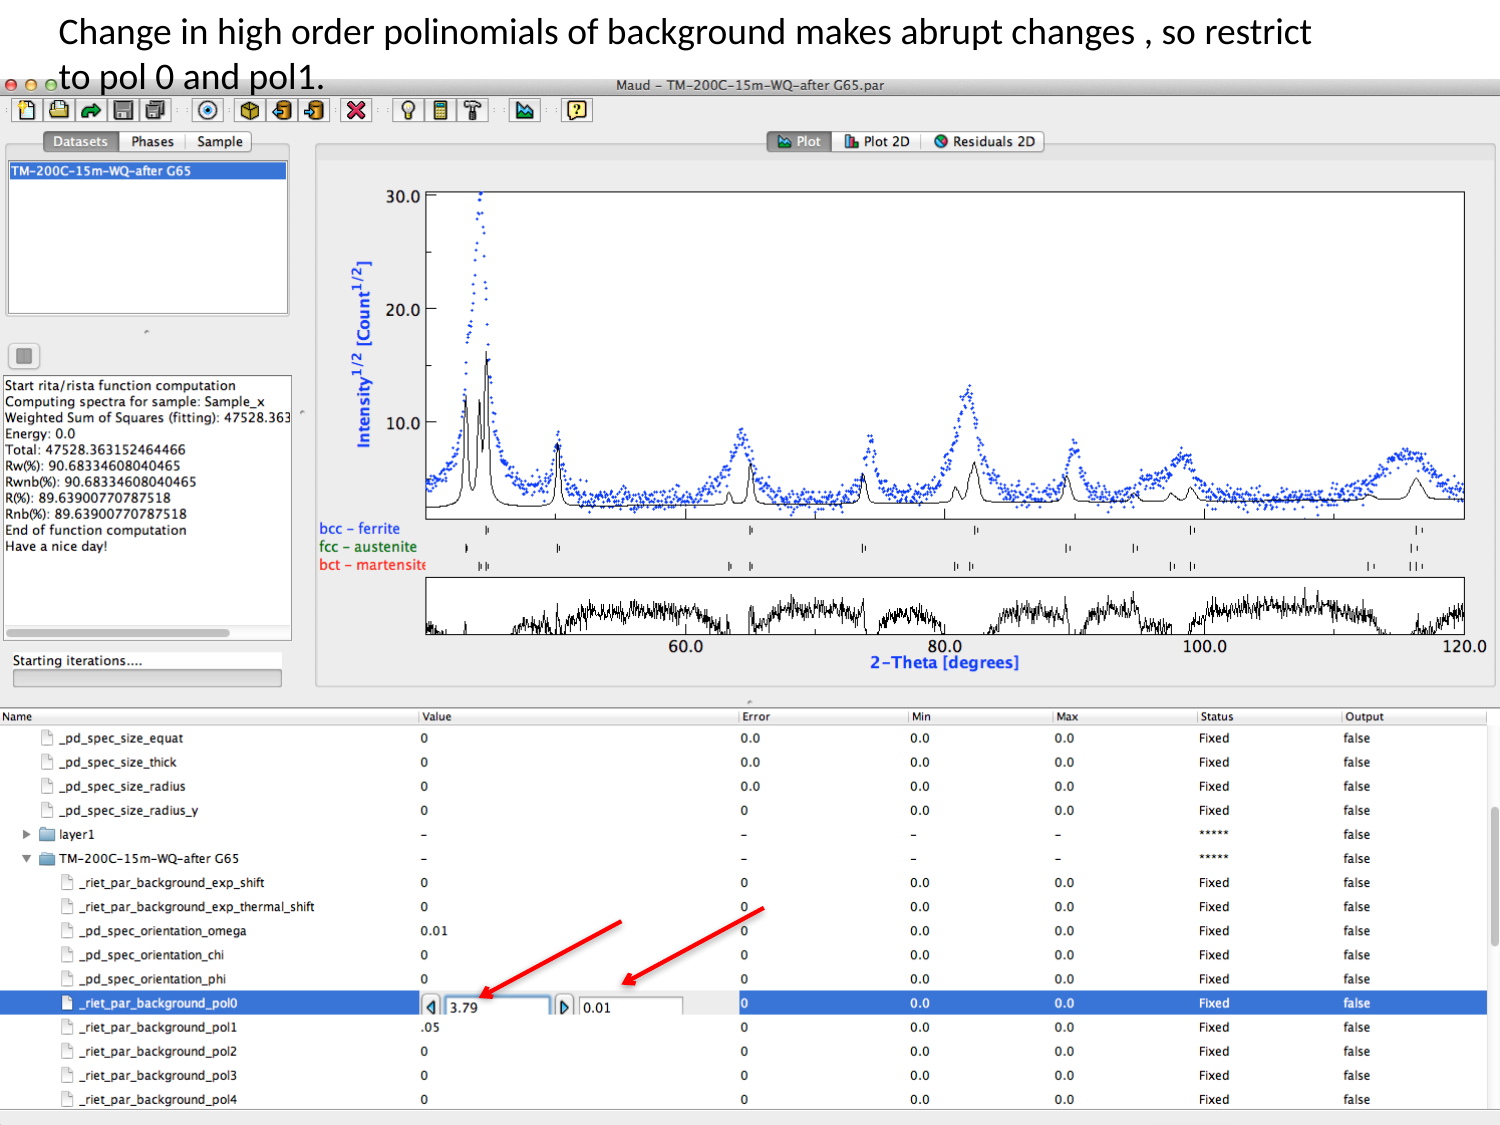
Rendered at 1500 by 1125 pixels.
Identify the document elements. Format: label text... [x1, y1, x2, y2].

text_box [478, 920, 622, 999]
picture [0, 79, 1500, 1125]
text_box Change in high order polinomials of background makes abrupt changes , so restrict to pol 0 and pol1. [43, 0, 1367, 77]
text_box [621, 907, 765, 985]
